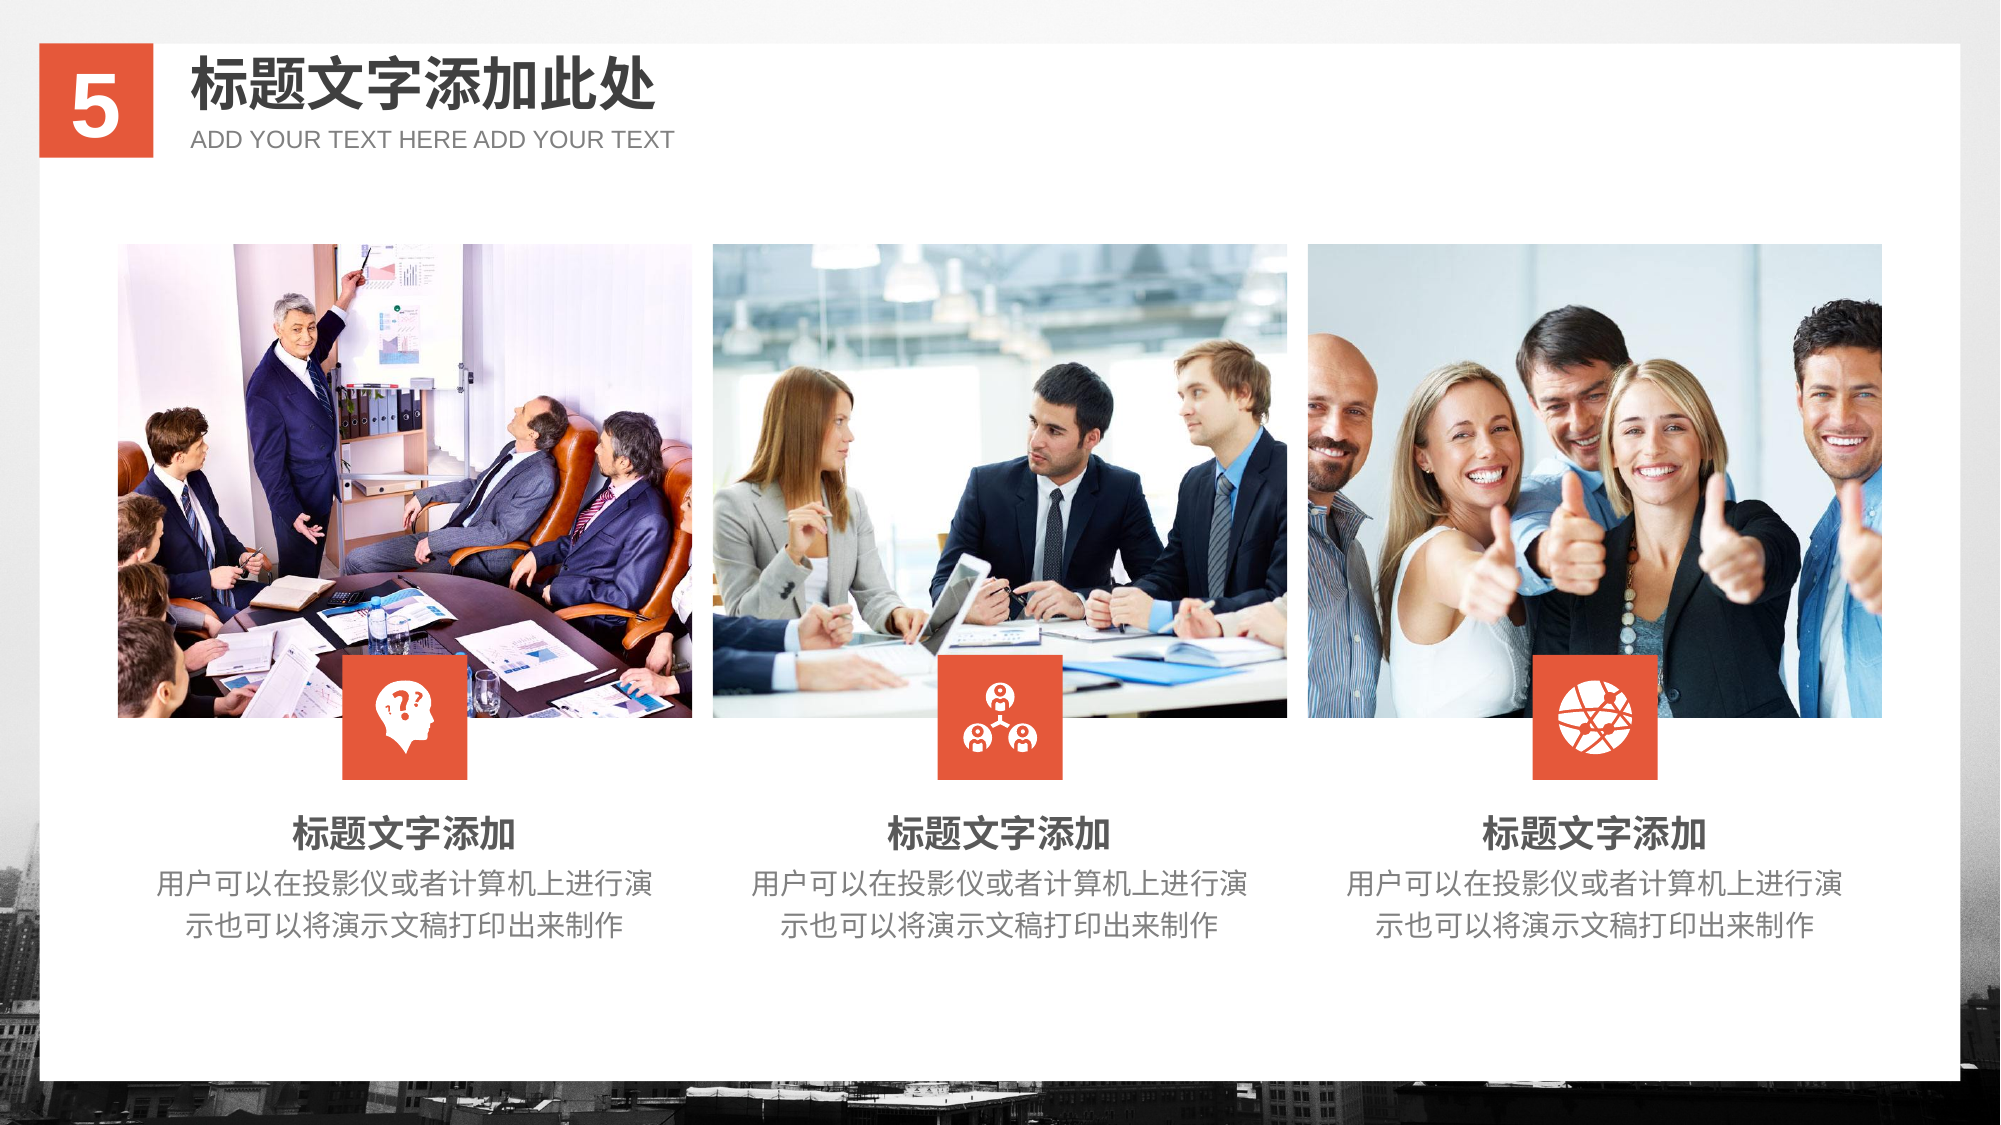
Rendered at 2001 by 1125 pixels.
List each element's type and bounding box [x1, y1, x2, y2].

text_box [39, 39, 780, 162]
text_box [1557, 718, 1633, 756]
text_box [1329, 793, 1861, 948]
text_box [734, 793, 1266, 948]
text_box [962, 718, 1039, 754]
text_box [937, 718, 1064, 781]
text_box [139, 793, 670, 948]
text_box [341, 718, 468, 781]
text_box [379, 718, 436, 757]
text_box [1532, 718, 1659, 781]
picture [0, 0, 2000, 1125]
